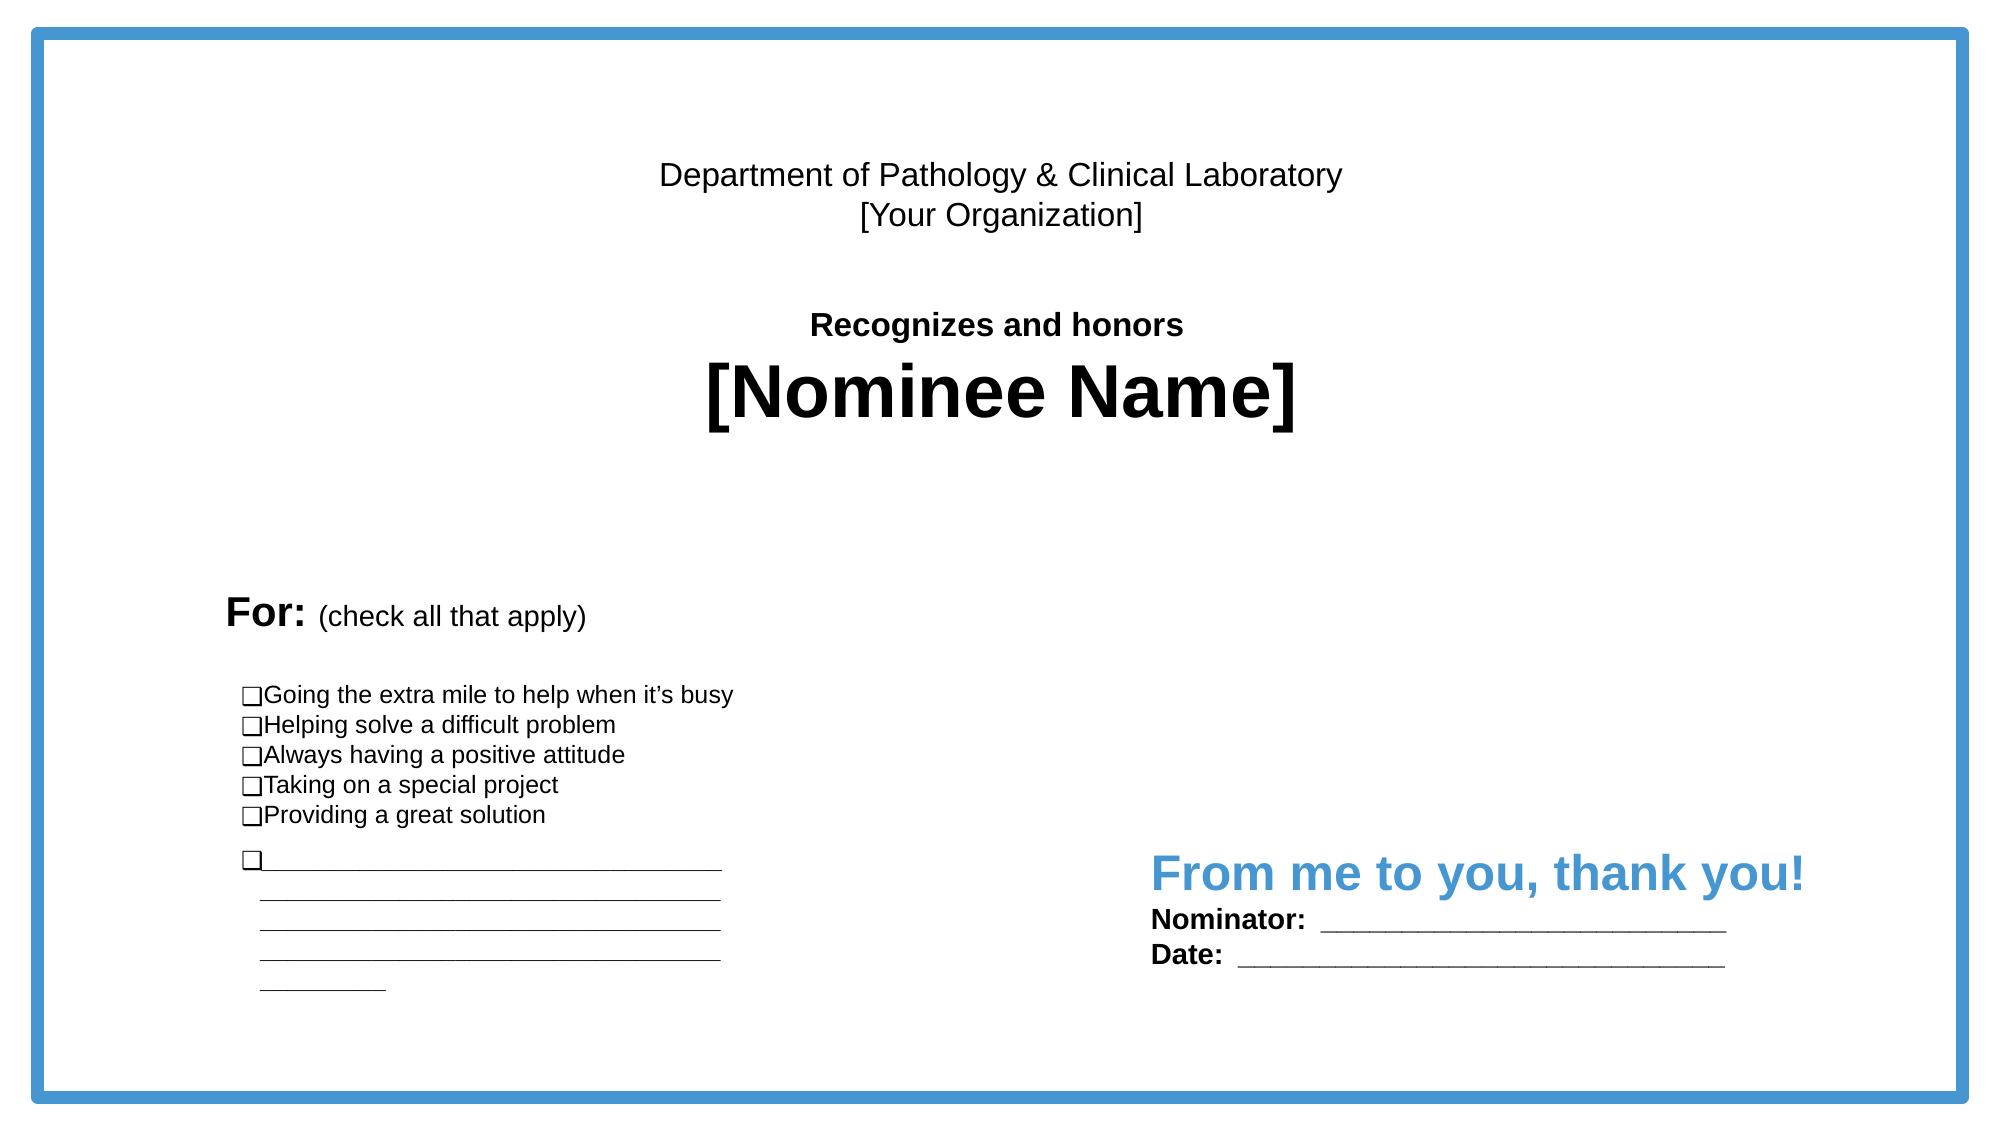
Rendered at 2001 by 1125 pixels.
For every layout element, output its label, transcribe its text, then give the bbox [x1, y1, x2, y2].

text_box [35, 31, 1965, 1100]
text_box From me to you, thank you! Nominator: _________________________ Date: ______________________________ [1135, 833, 1926, 978]
text_box Going the extra mile to help when it’s busy Helping solve a difficult problem Always having a positive attitude Taking on a special project Providing a great solution [209, 671, 855, 836]
text_box For: (check all that apply) [210, 577, 1212, 643]
text_box Department of Pathology & Clinical Laboratory [Your Organization] Recognizes and honors [Nominee Name] [63, 145, 1940, 441]
text_box _____________________________________________________________________________________________________________________________________________ [211, 836, 745, 1001]
